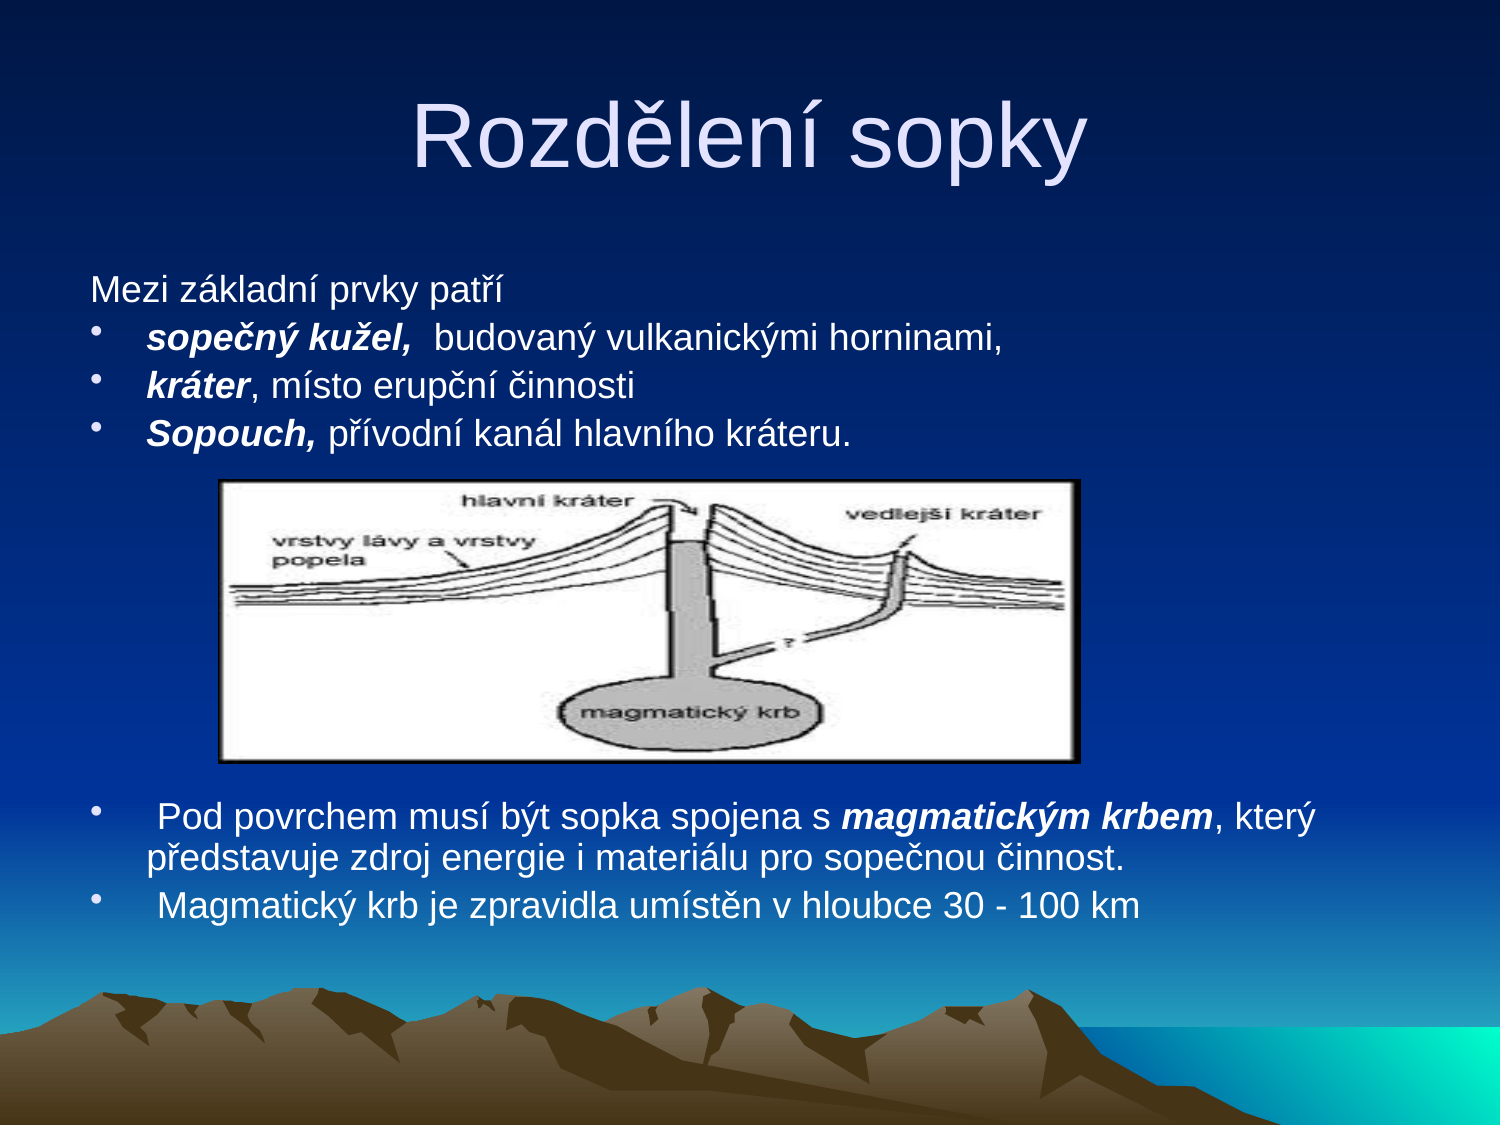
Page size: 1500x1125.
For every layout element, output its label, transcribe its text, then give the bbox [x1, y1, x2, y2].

picture [218, 479, 1081, 765]
list Mezi základní prvky patří sopečný kužel, budovaný vulkanickými horninami, kráter, místo erupční činnosti Sopouch, přívodní kanál hlavního kráteru. Pod povrchem musí být sopka spojena s magmatickým krbem, který představuje zdroj energie i materiálu pro sopečnou činnost. Magmatický krb je zpravidla umístěn v hloubce 30 - 100 km [74, 262, 1426, 1001]
title Rozdělení sopky [74, 37, 1426, 226]
